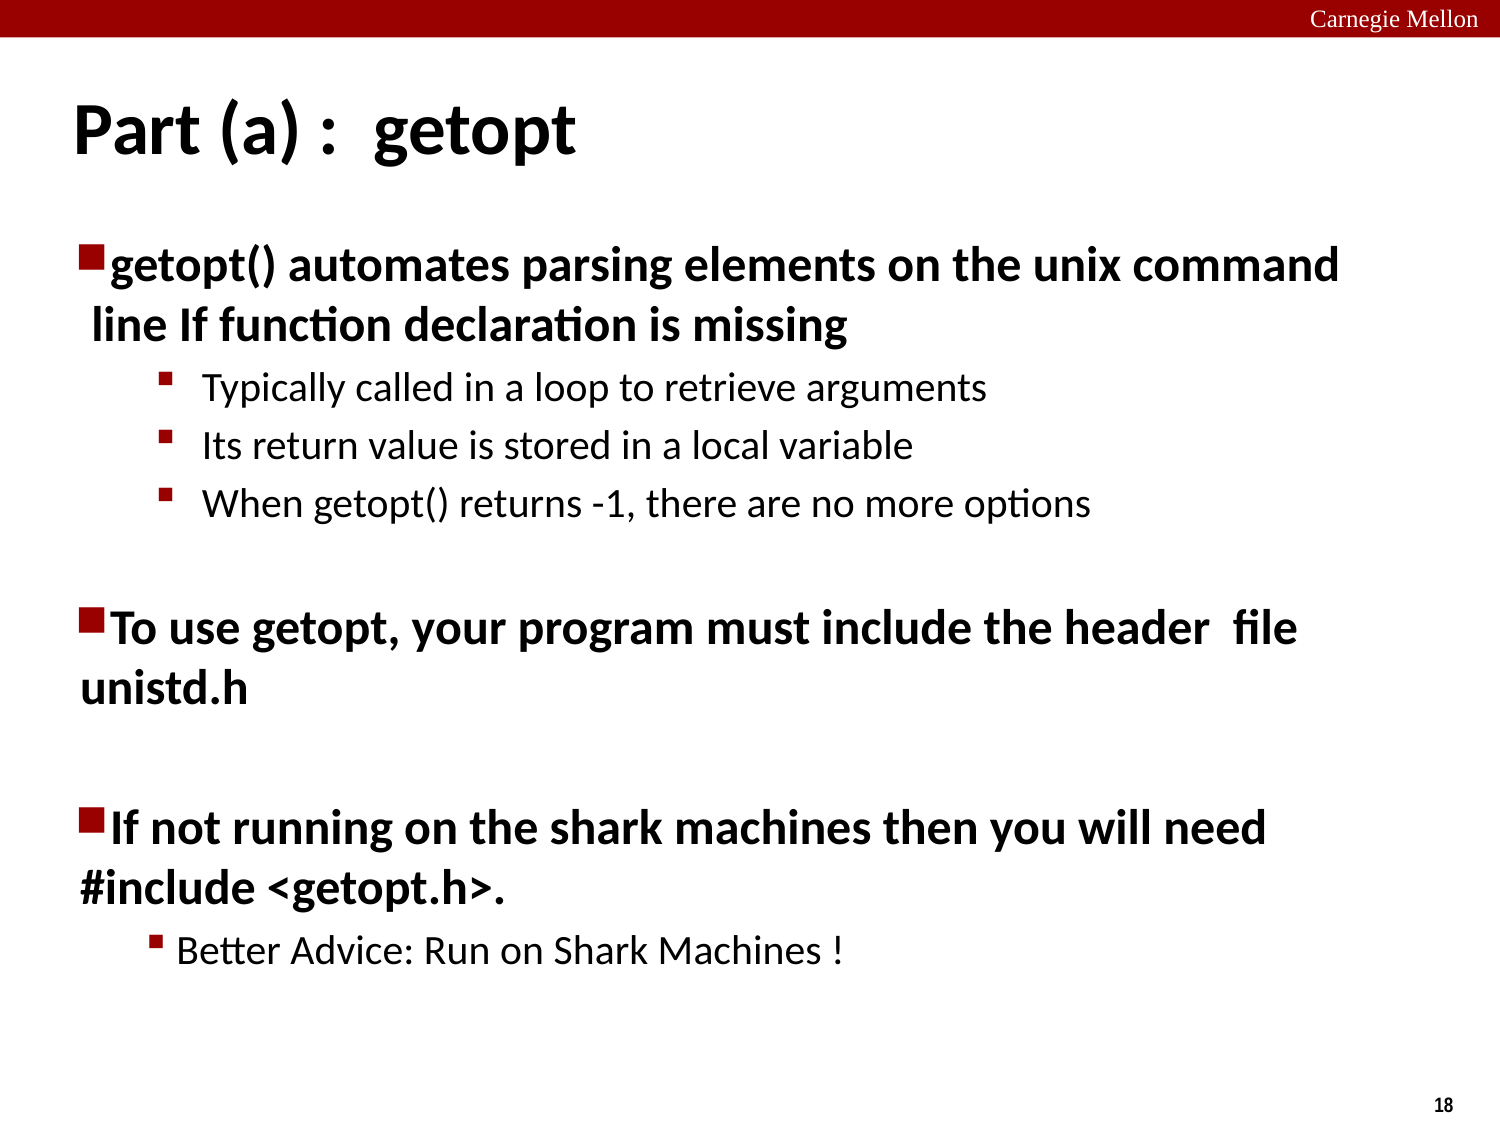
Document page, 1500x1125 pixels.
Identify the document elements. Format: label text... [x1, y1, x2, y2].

list getopt() automates parsing elements on the unix command line If function declaration is missing Typically called in a loop to retrieve arguments Its return value is stored in a local variable When getopt() returns -1, there are no more options To use getopt, your program must include the header file unistd.h If not running on the shark machines then you will need #include <getopt.h>. Better Advice: Run on Shark Machines ! [64, 223, 1361, 1040]
title Part (a) : getopt [58, 22, 1305, 227]
